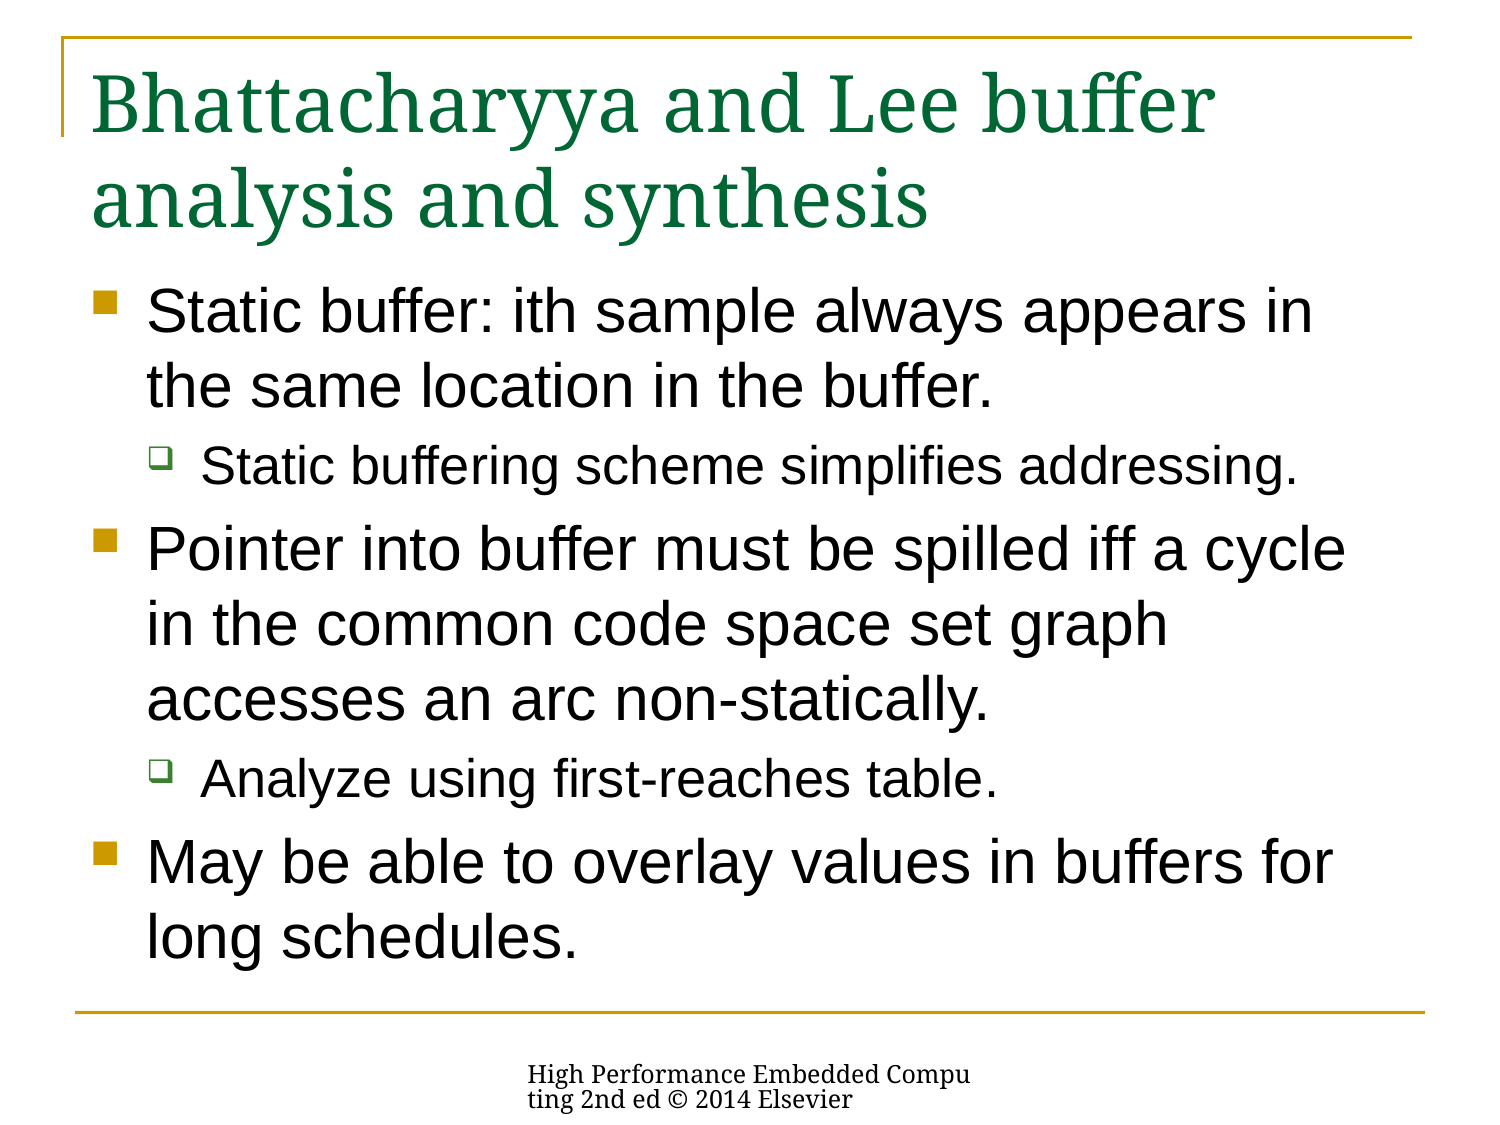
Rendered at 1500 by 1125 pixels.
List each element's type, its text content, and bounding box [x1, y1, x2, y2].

footer High Performance Embedded Computing 2nd ed © 2014 Elsevier [512, 1025, 988, 1100]
title Bhattacharyya and Lee buffer analysis and synthesis [75, 45, 1425, 233]
list Static buffer: ith sample always appears in the same location in the buffer. Static buffering scheme simplifies addressing. Pointer into buffer must be spilled iff a cycle in the common code space set graph accesses an arc non-statically. Analyze using first-reaches table. May be able to overlay values in buffers for long schedules. [75, 262, 1425, 1006]
